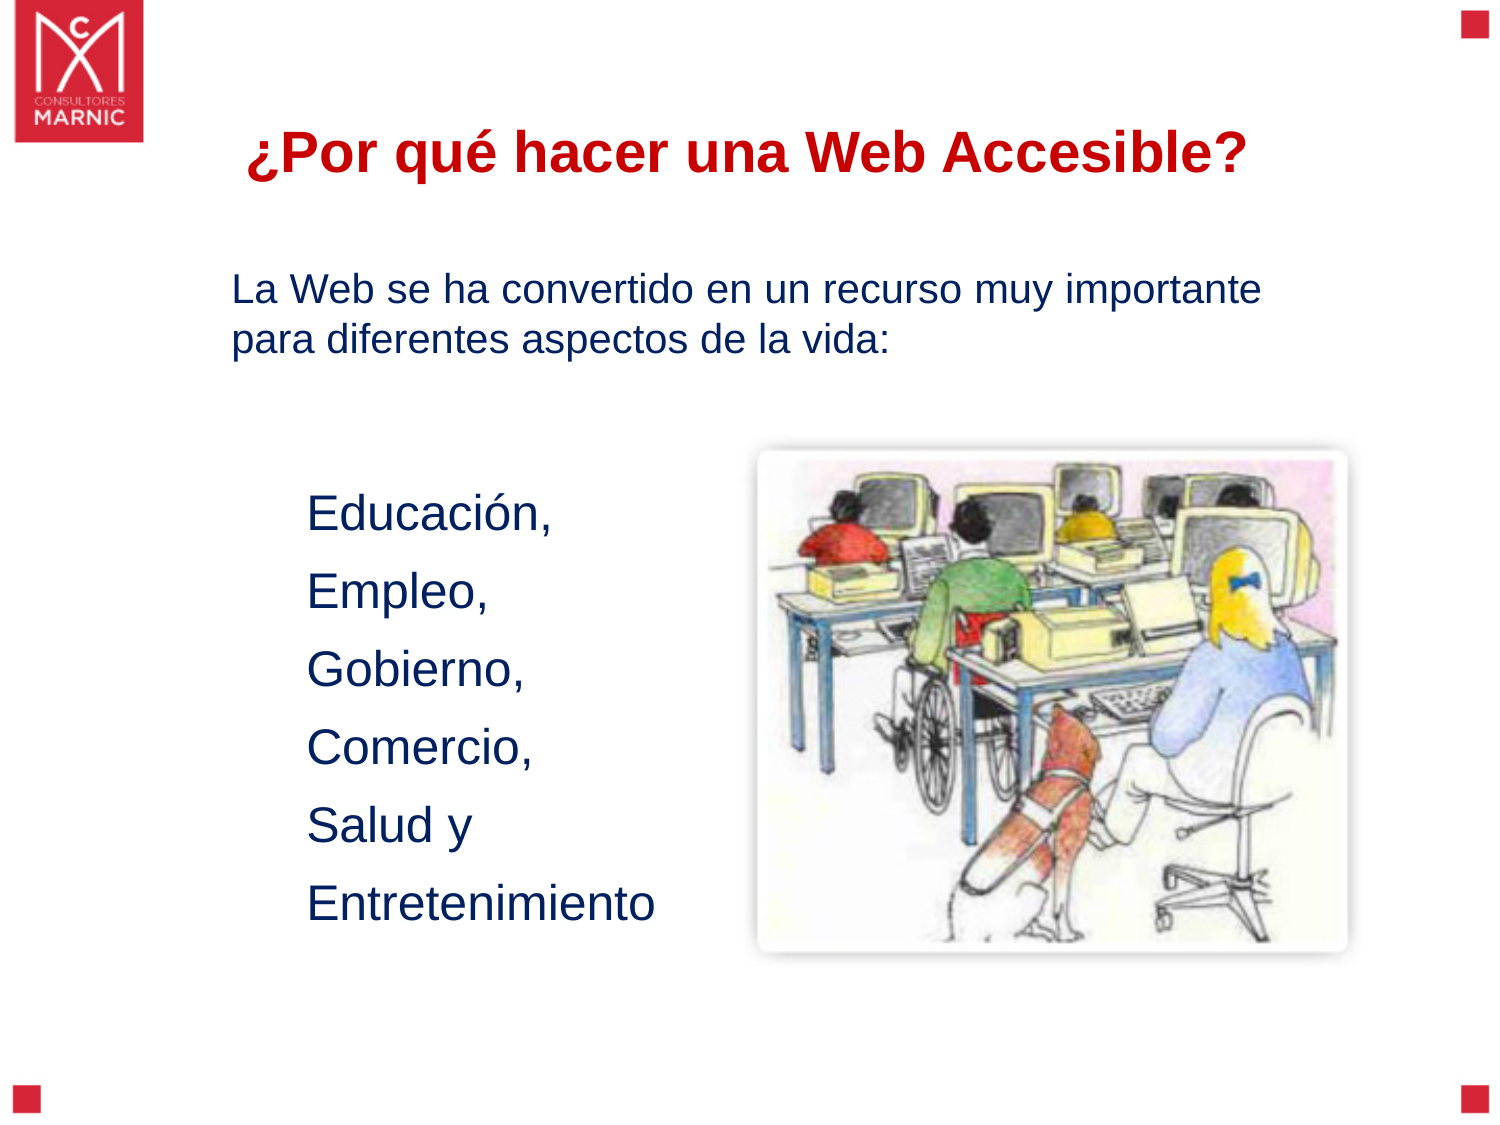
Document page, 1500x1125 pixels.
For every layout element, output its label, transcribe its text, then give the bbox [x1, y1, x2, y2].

picture [0, 0, 1500, 1125]
text_box ¿Por qué hacer una Web Accesible? [185, 107, 1311, 192]
text_box La Web se ha convertido en un recurso muy importante para diferentes aspectos de la vida: Educación, Empleo, Gobierno, Comercio, Salud y Entretenimiento [216, 254, 1278, 938]
